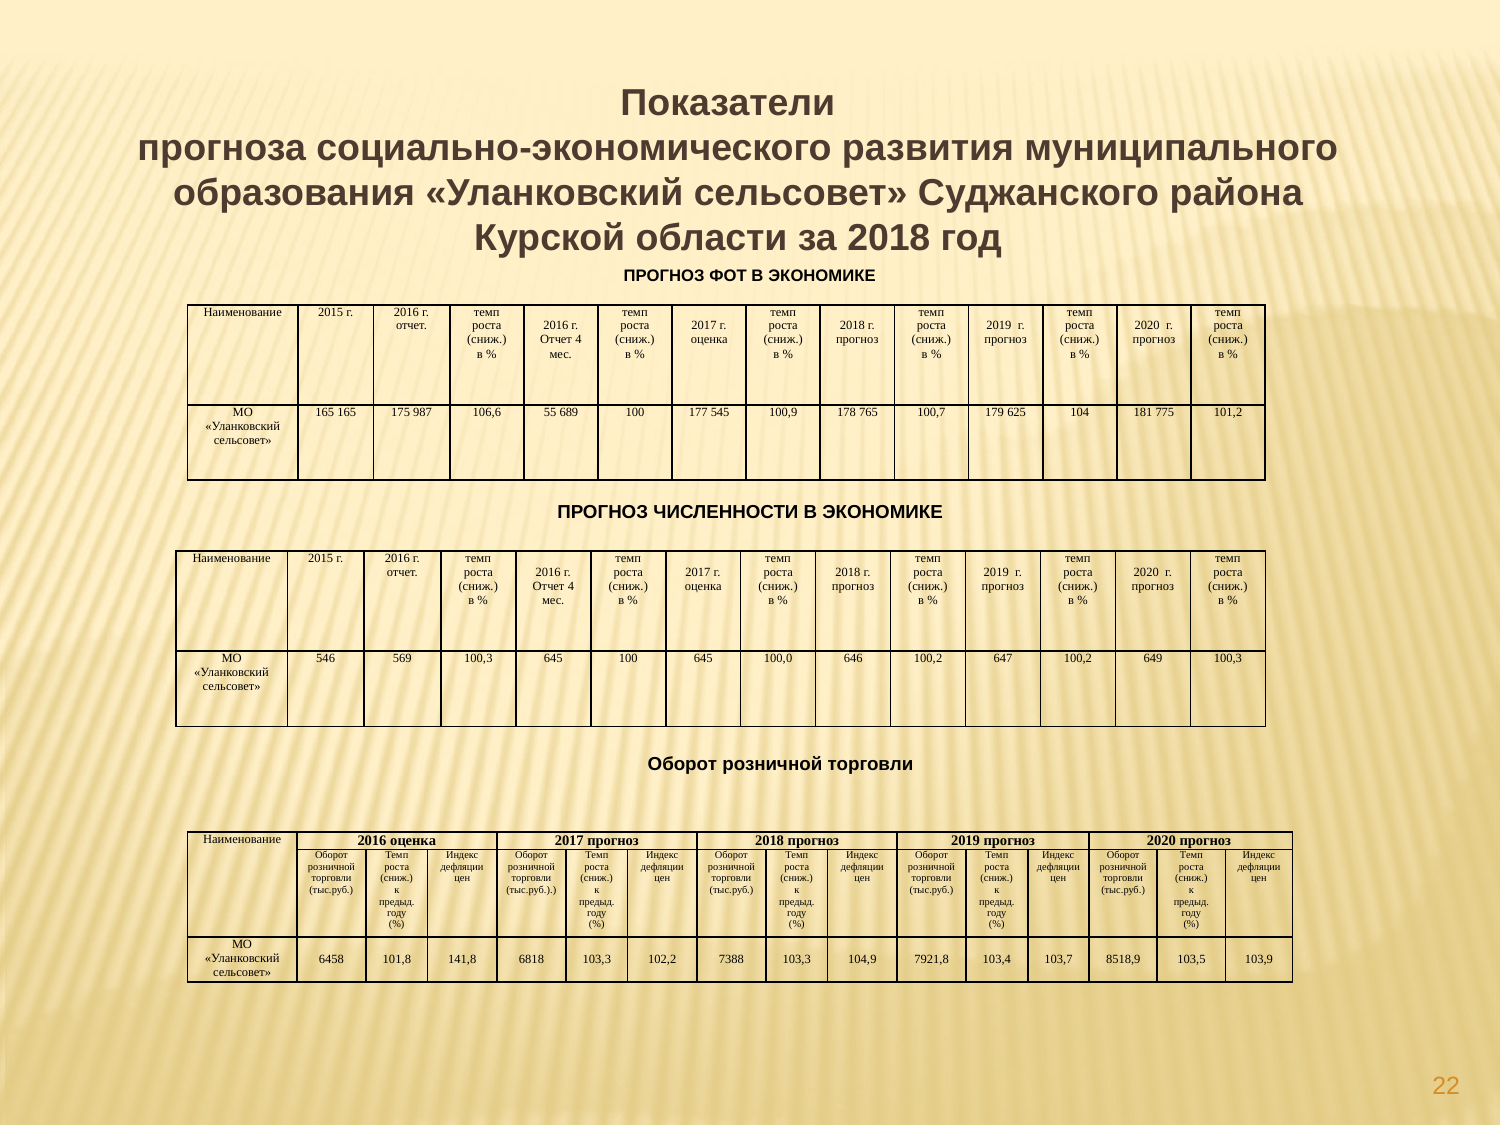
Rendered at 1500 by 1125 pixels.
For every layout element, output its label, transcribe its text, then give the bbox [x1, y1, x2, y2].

table_header темп роста (сниж.) в % [442, 552, 515, 650]
table_header 2019 прогноз [898, 833, 1088, 849]
table_cell Индекс дефляции цен [1226, 850, 1292, 936]
table_cell 100 [592, 652, 665, 721]
table_header Наименование [188, 306, 297, 404]
table_header 2018 г. прогноз [821, 306, 894, 404]
table_header 2019 г. прогноз [969, 306, 1042, 404]
table_cell 6818 [498, 938, 565, 981]
table_cell 100 [599, 406, 671, 479]
table_header 2016 г. Отчет 4 мес. [517, 552, 590, 650]
table_header 2017 г. оценка [667, 552, 740, 650]
table_cell 100,7 [895, 406, 968, 479]
table_cell Индекс дефляции цен [828, 850, 896, 936]
table_header темп роста (сниж.) в % [592, 552, 665, 650]
table_header 2016 г. Отчет 4 мес. [525, 306, 597, 404]
table_header темп роста (сниж.) в % [741, 552, 815, 650]
table_cell 7388 [698, 938, 765, 981]
table_cell Индекс дефляции цен [628, 850, 696, 936]
table_header темп роста (сниж.) в % [1044, 306, 1116, 404]
text_box Показатели прогноза социально-экономического развития муниципального образования «Уланковский сельсовет» Суджанского района Курской области за 2018 год [105, 70, 1372, 265]
table_cell 178 765 [821, 406, 894, 479]
table_header темп роста (сниж.) в % [895, 306, 968, 404]
table_cell 103,7 [1029, 938, 1088, 981]
table_cell МО «Уланковский сельсовет» [188, 938, 296, 981]
table_header 2018 прогноз [698, 833, 896, 849]
table_header темп роста (сниж.) в % [1191, 552, 1265, 650]
table_header 2015 г. [288, 552, 363, 650]
table_cell 104 [1044, 406, 1116, 479]
table_header темп роста (сниж.) в % [599, 306, 671, 404]
table_cell Оборот розничной торговли (тыс.руб.) [698, 850, 765, 936]
table_cell 649 [1116, 652, 1190, 726]
table_cell Индекс дефляции цен [428, 850, 496, 936]
text_box ПРОГНОЗ ЧИСЛЕННОСТИ В ЭКОНОМИКЕ [374, 492, 1125, 552]
table_header 2018 г. прогноз [816, 552, 890, 650]
table_cell 100,2 [891, 652, 965, 721]
table_cell 101,8 [367, 938, 427, 981]
table_cell 103,3 [767, 938, 827, 981]
table_cell 175 987 [374, 406, 449, 479]
table_cell МО «Уланковский сельсовет» [188, 406, 297, 479]
table_cell Темп роста (сниж.) к предыд. году (%) [967, 850, 1027, 936]
table_header 2017 прогноз [498, 833, 696, 849]
table_cell 103,9 [1226, 938, 1292, 981]
table_cell 104,9 [828, 938, 896, 981]
table_cell Темп роста (сниж.) к предыд. году (%) [1158, 850, 1225, 936]
table_cell Темп роста (сниж.) к предыд. году (%) [367, 850, 427, 936]
table_cell Оборот розничной торговли (тыс.руб.).) [498, 850, 565, 936]
table_cell 100,3 [442, 652, 515, 726]
table_cell 55 689 [525, 406, 597, 479]
table_cell 101,2 [1192, 406, 1264, 479]
table_header 2020 г. прогноз [1118, 306, 1190, 404]
table_header 2020 прогноз [1090, 833, 1292, 849]
table_cell 6458 [298, 938, 365, 981]
table_cell Оборот розничной торговли (тыс.руб.) [298, 850, 365, 936]
table_header 2016 оценка [298, 833, 496, 849]
text_box ПРОГНОЗ ФОТ В ЭКОНОМИКЕ [374, 257, 1125, 293]
table_cell 181 775 [1118, 406, 1190, 479]
table_cell 8518,9 [1090, 938, 1156, 981]
table_header Наименование [188, 833, 296, 936]
text_box Оборот розничной торговли [527, 721, 1034, 782]
table_cell Оборот розничной торговли (тыс.руб.) [898, 850, 965, 936]
table_header темп роста (сниж.) в % [891, 552, 965, 650]
table_cell 103,5 [1158, 938, 1225, 981]
table_header темп роста (сниж.) в % [451, 306, 523, 404]
table_cell 7921,8 [898, 938, 965, 981]
table_cell Индекс дефляции цен [1029, 850, 1088, 936]
table_cell 165 165 [299, 406, 373, 479]
table_header 2017 г. оценка [673, 306, 745, 404]
table_cell 100,2 [1041, 652, 1115, 726]
table_cell 179 625 [969, 406, 1042, 479]
table_cell Темп роста (сниж.) к предыд. году (%) [567, 850, 627, 936]
table_header темп роста (сниж.) в % [747, 306, 819, 404]
table_cell 106,6 [451, 406, 523, 479]
table_cell Темп роста (сниж.) к предыд. году (%) [767, 850, 827, 936]
table_cell 103,4 [967, 938, 1027, 981]
table_header 2019 г. прогноз [966, 552, 1040, 650]
table_cell 100,9 [747, 406, 819, 479]
table_header 2016 г. отчет. [365, 552, 440, 650]
table_cell 100,0 [741, 652, 815, 721]
slide_number 22 [1350, 1062, 1475, 1103]
table_cell МО «Уланковский сельсовет» [177, 652, 287, 726]
table_cell 569 [365, 652, 440, 726]
table_cell 102,2 [628, 938, 696, 981]
table_cell 141,8 [428, 938, 496, 981]
table_cell Оборот розничной торговли (тыс.руб.) [1090, 850, 1156, 936]
table_cell 645 [667, 652, 740, 721]
table_header темп роста (сниж.) в % [1192, 306, 1264, 404]
table_cell 646 [816, 652, 890, 721]
table_header 2016 г. отчет. [374, 306, 449, 404]
table_header 2015 г. [299, 306, 373, 404]
table_cell 647 [966, 652, 1040, 726]
table_header 2020 г. прогноз [1116, 552, 1190, 650]
table_cell 546 [288, 652, 363, 726]
table_header темп роста (сниж.) в % [1041, 552, 1115, 650]
table_cell 103,3 [567, 938, 627, 981]
table_header Наименование [177, 552, 287, 650]
table_cell 100,3 [1191, 652, 1265, 726]
table_cell 645 [517, 652, 590, 726]
table_cell 177 545 [673, 406, 745, 479]
